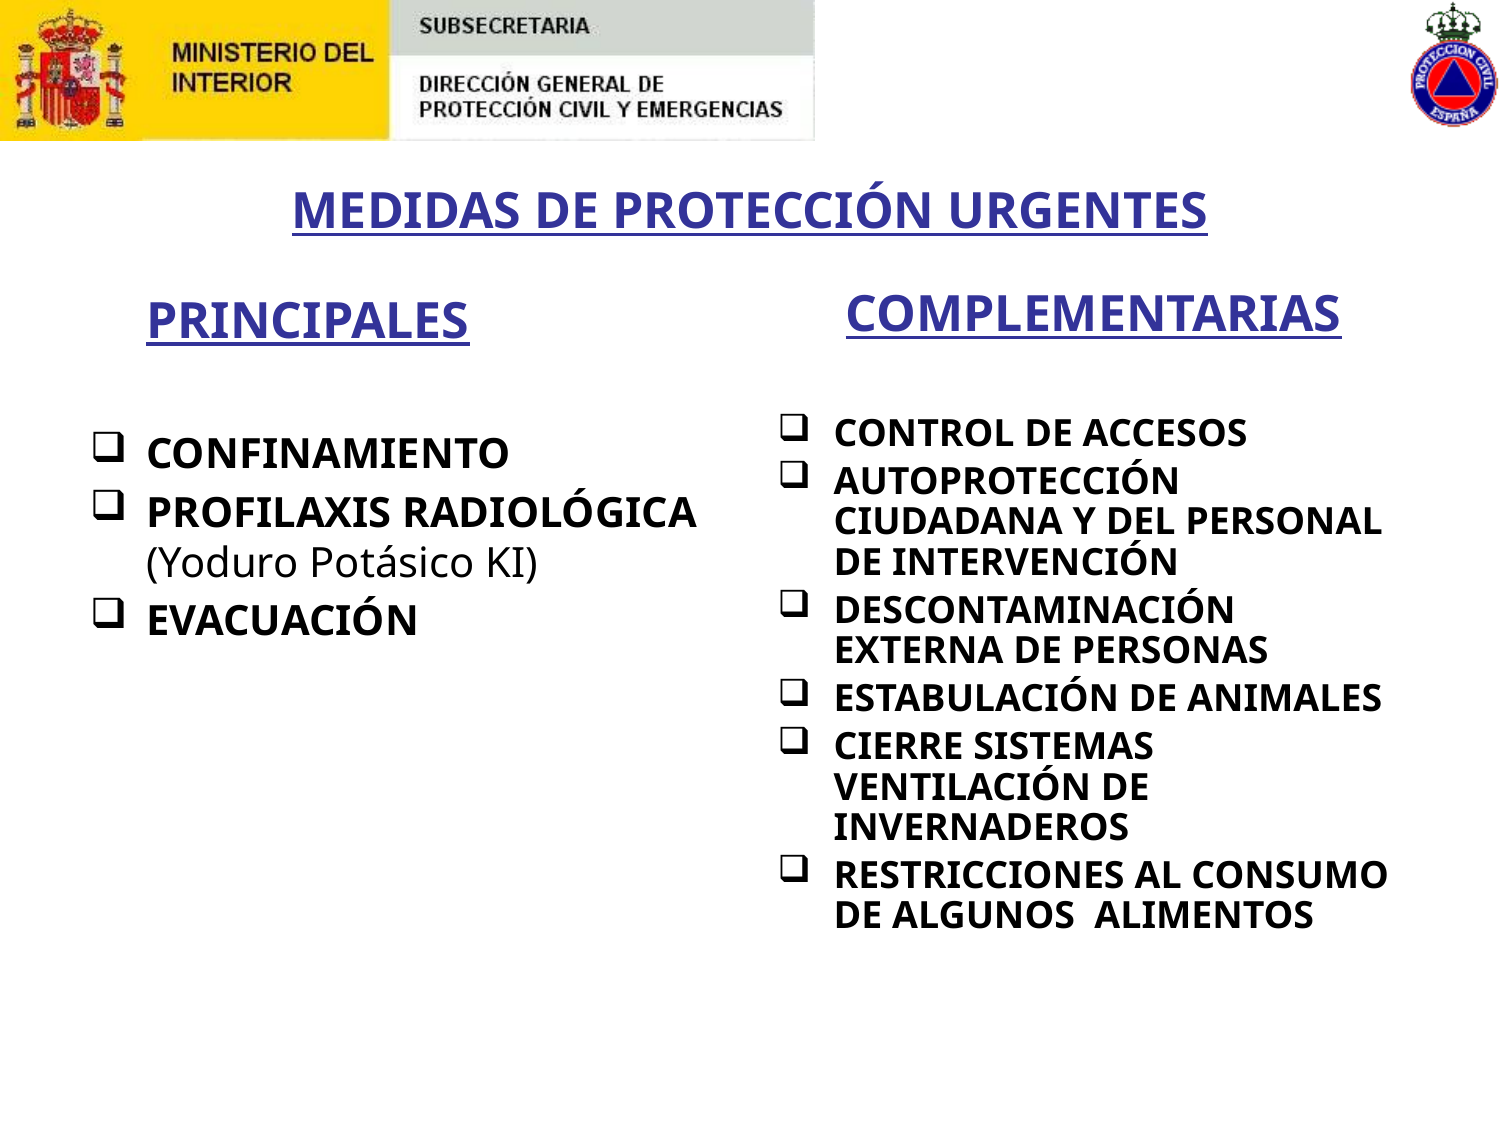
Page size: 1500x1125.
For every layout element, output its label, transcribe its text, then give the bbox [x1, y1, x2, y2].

picture [1408, 0, 1500, 132]
list COMPLEMENTARIAS CONTROL DE ACCESOS AUTOPROTECCIÓN CIUDADANA Y DEL PERSONAL DE INTERVENCIÓN DESCONTAMINACIÓN EXTERNA DE PERSONAS ESTABULACIÓN DE ANIMALES CIERRE SISTEMAS VENTILACIÓN DE INVERNADEROS RESTRICCIONES AL CONSUMO DE ALGUNOS ALIMENTOS [762, 280, 1426, 1006]
list PRINCIPALES CONFINAMIENTO PROFILAXIS RADIOLÓGICA (Yoduro Potásico KI) EVACUACIÓN [74, 280, 738, 1006]
title MEDIDAS DE PROTECCIÓN URGENTES [74, 44, 1426, 233]
picture [0, 0, 815, 141]
